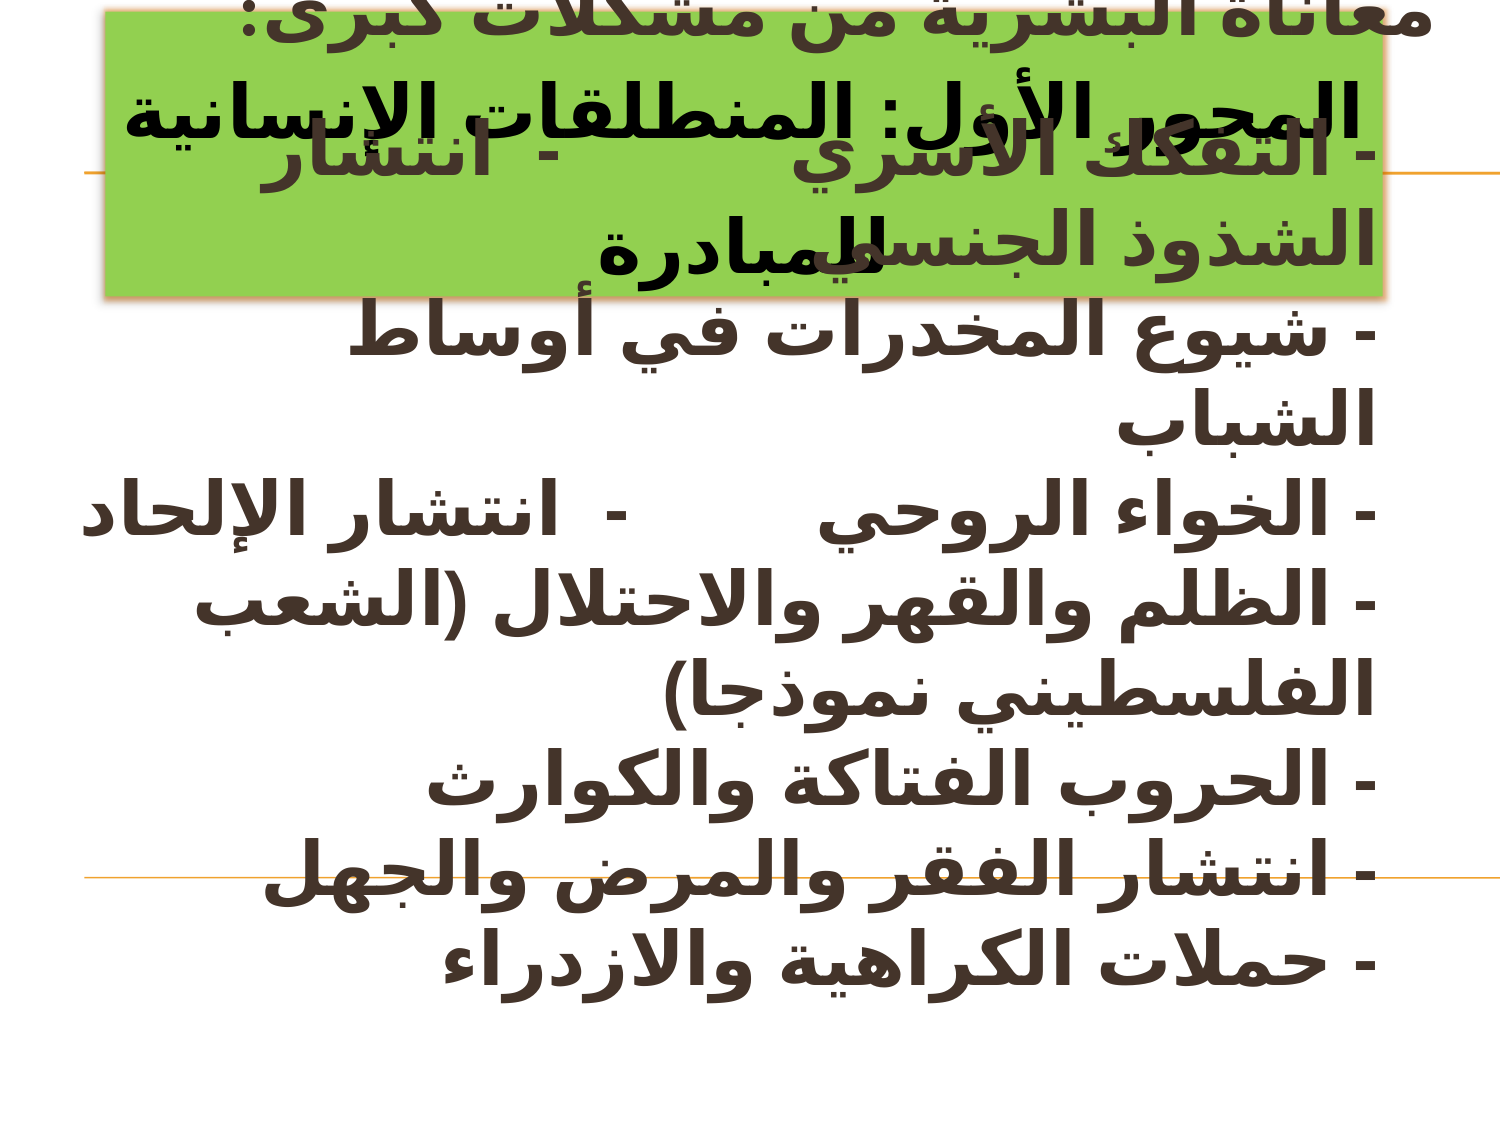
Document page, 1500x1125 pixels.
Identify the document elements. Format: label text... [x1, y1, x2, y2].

text_box المحور الأول: المنطلقات الإنسانية للمبادرة [105, 11, 1384, 175]
subtitle معاناة البشرية من مشكلات كبرى: - التفكك الأسري - انتشار الشذوذ الجنسي - شيوع المخدرات في أوساط الشباب - الخواء الروحي - انتشار الإلحاد - الظلم والقهر والاحتلال (الشعب الفلسطيني نموذجا) - الحروب الفتاكة والكوارث - انتشار الفقر والمرض والجهل - حملات الكراهية والازدراء [46, 175, 1454, 1009]
